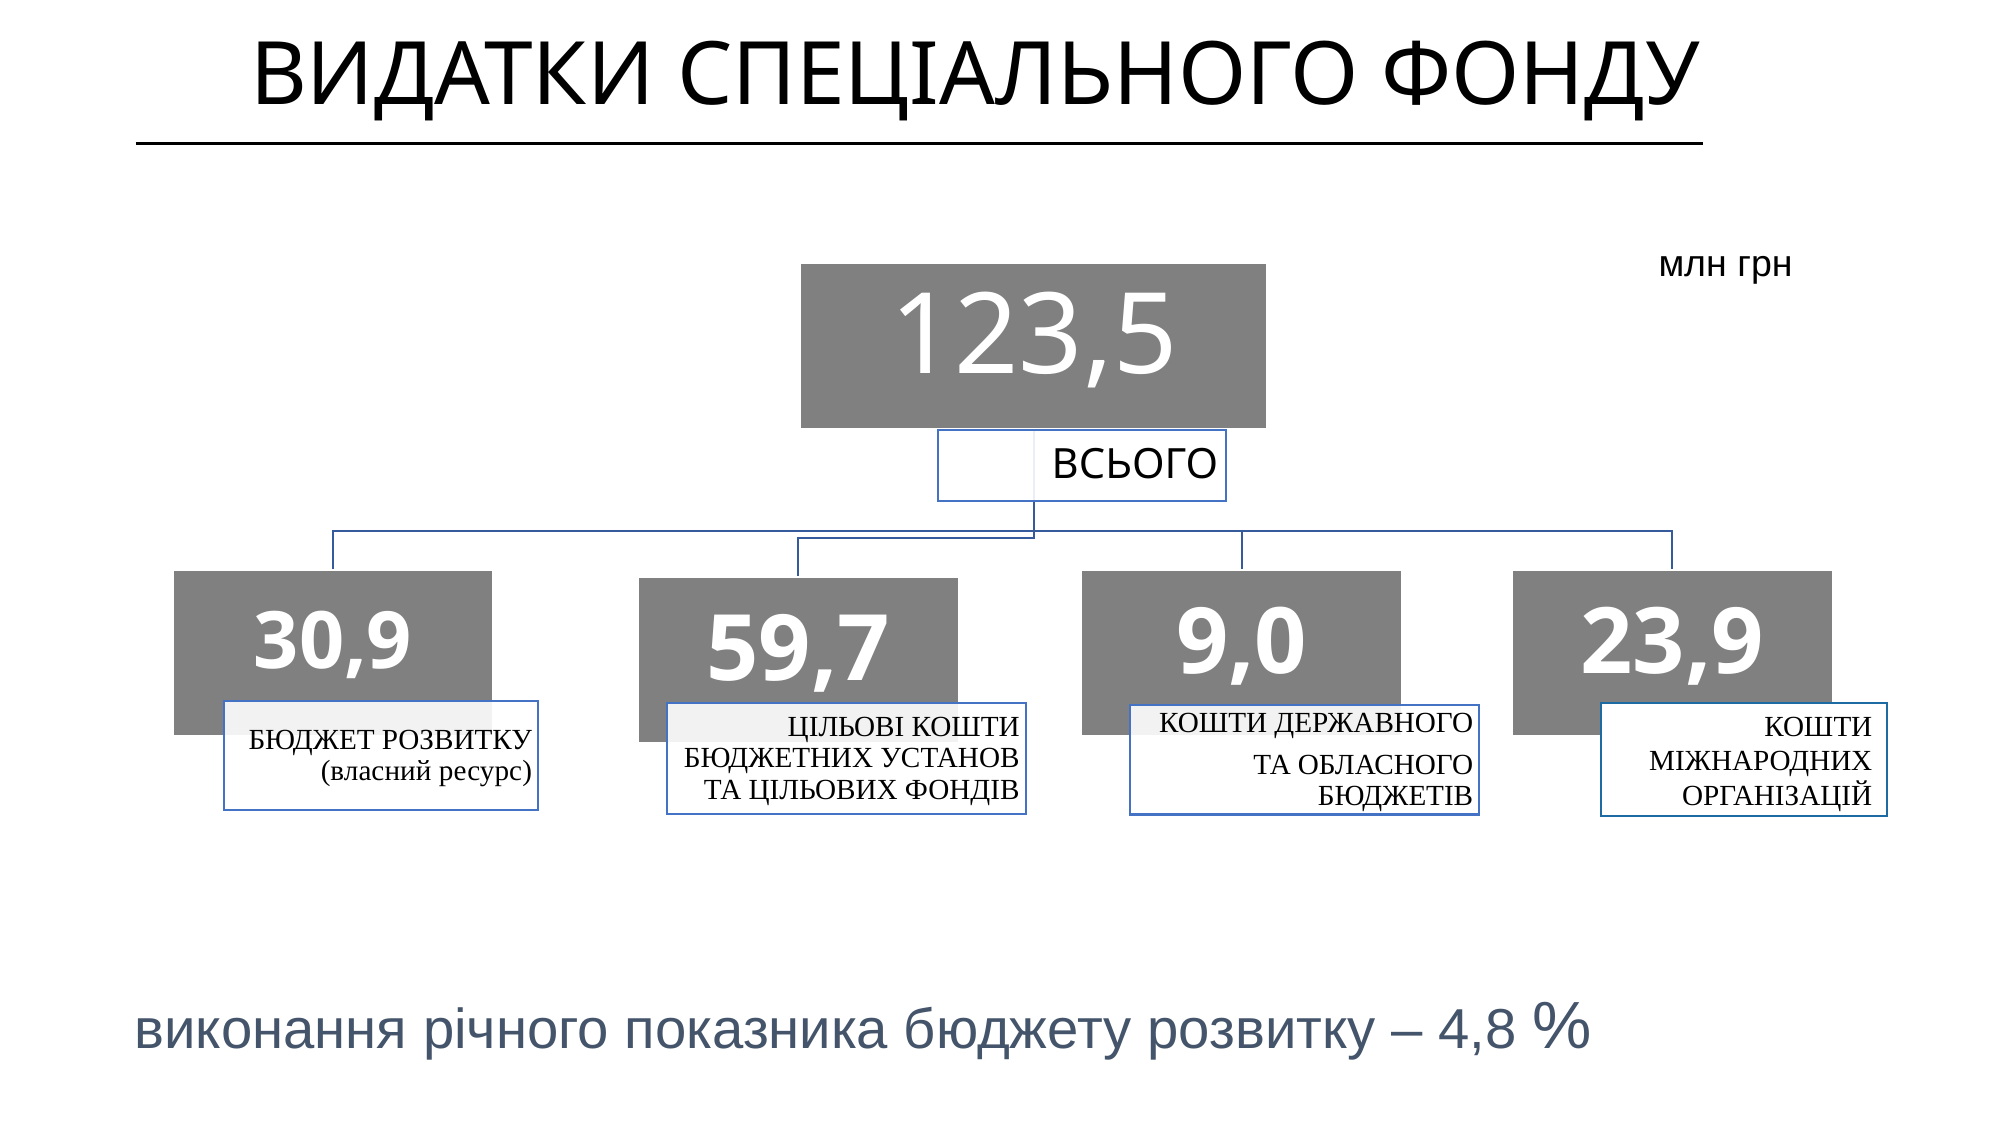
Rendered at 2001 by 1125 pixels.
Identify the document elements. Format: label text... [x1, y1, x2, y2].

table_header виконання річного показника бюджету розвитку – 4,8 % [115, 978, 1853, 1078]
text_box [154, 167, 1914, 915]
text_box ВИДАТКИ СПЕЦІАЛЬНОГО ФОНДУ [71, 51, 1879, 130]
